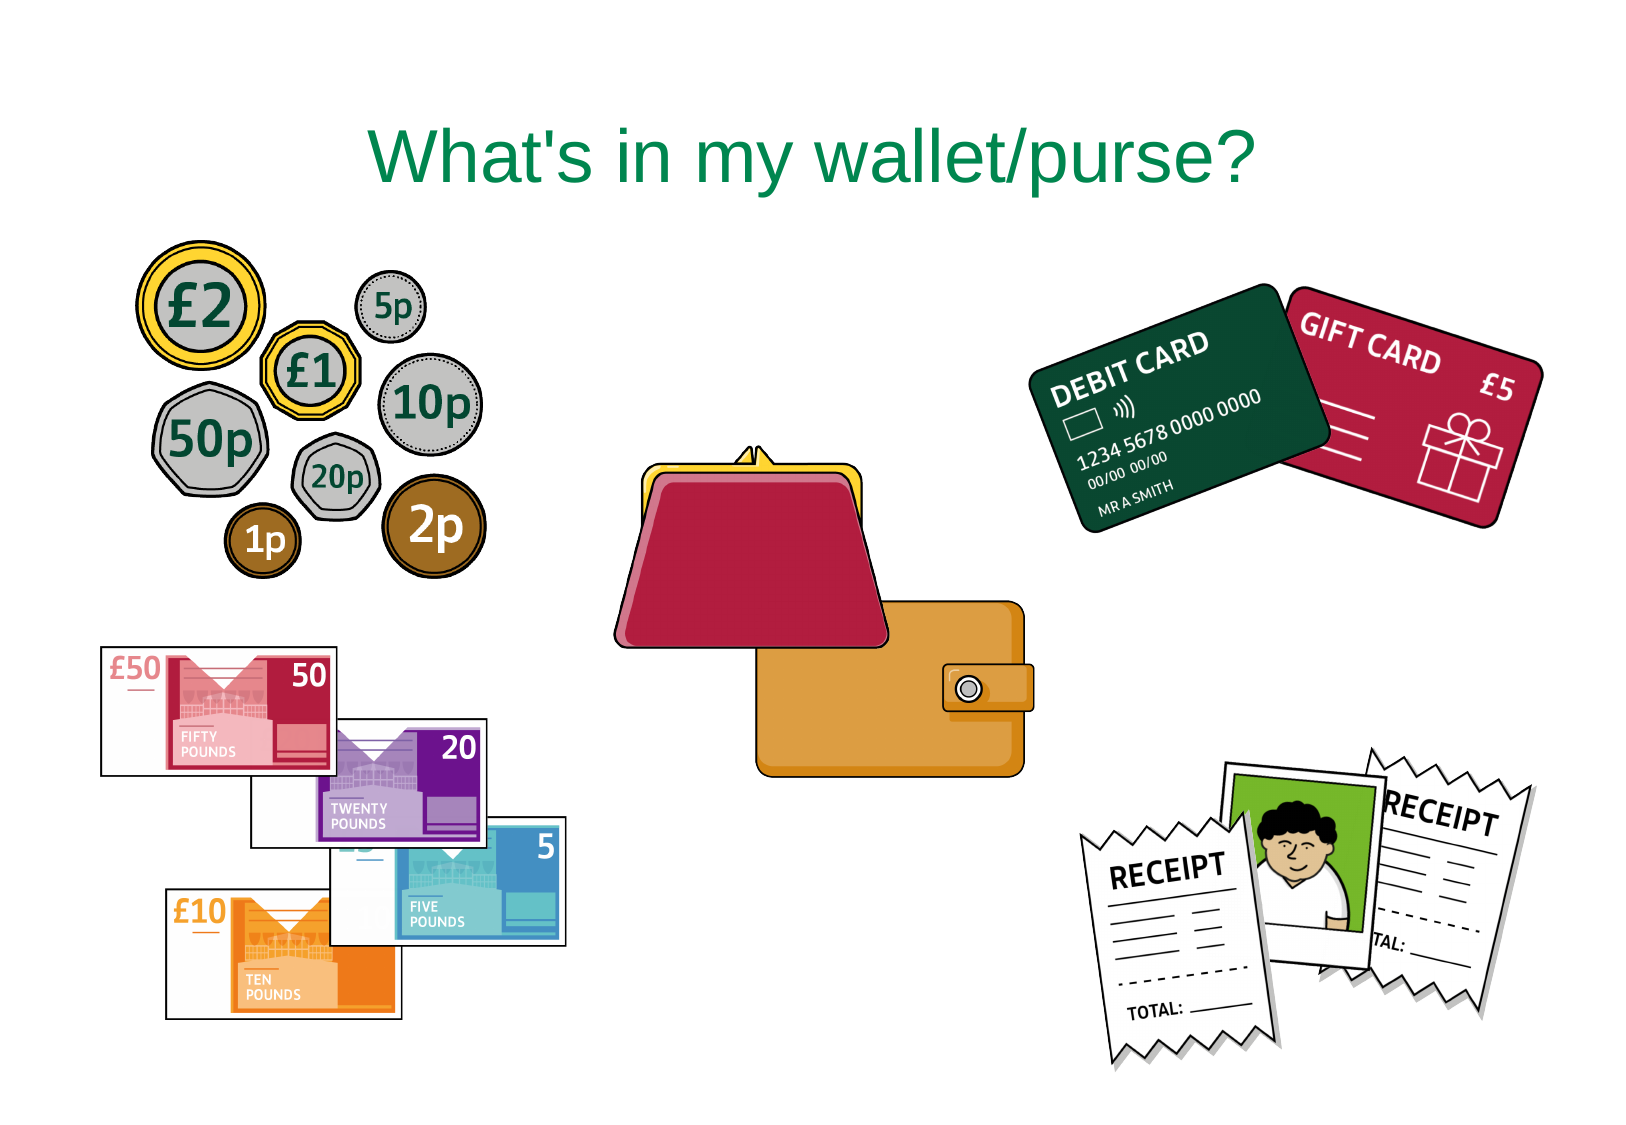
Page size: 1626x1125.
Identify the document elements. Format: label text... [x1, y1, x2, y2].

picture [613, 444, 1035, 778]
title What's in my wallet/purse? [0, 118, 1625, 214]
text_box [683, 268, 1536, 563]
picture [1080, 825, 1137, 1072]
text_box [135, 239, 487, 580]
picture [100, 646, 567, 1020]
picture [1536, 361, 1547, 399]
picture [1481, 772, 1537, 1021]
picture [1305, 748, 1405, 755]
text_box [1137, 755, 1481, 1125]
